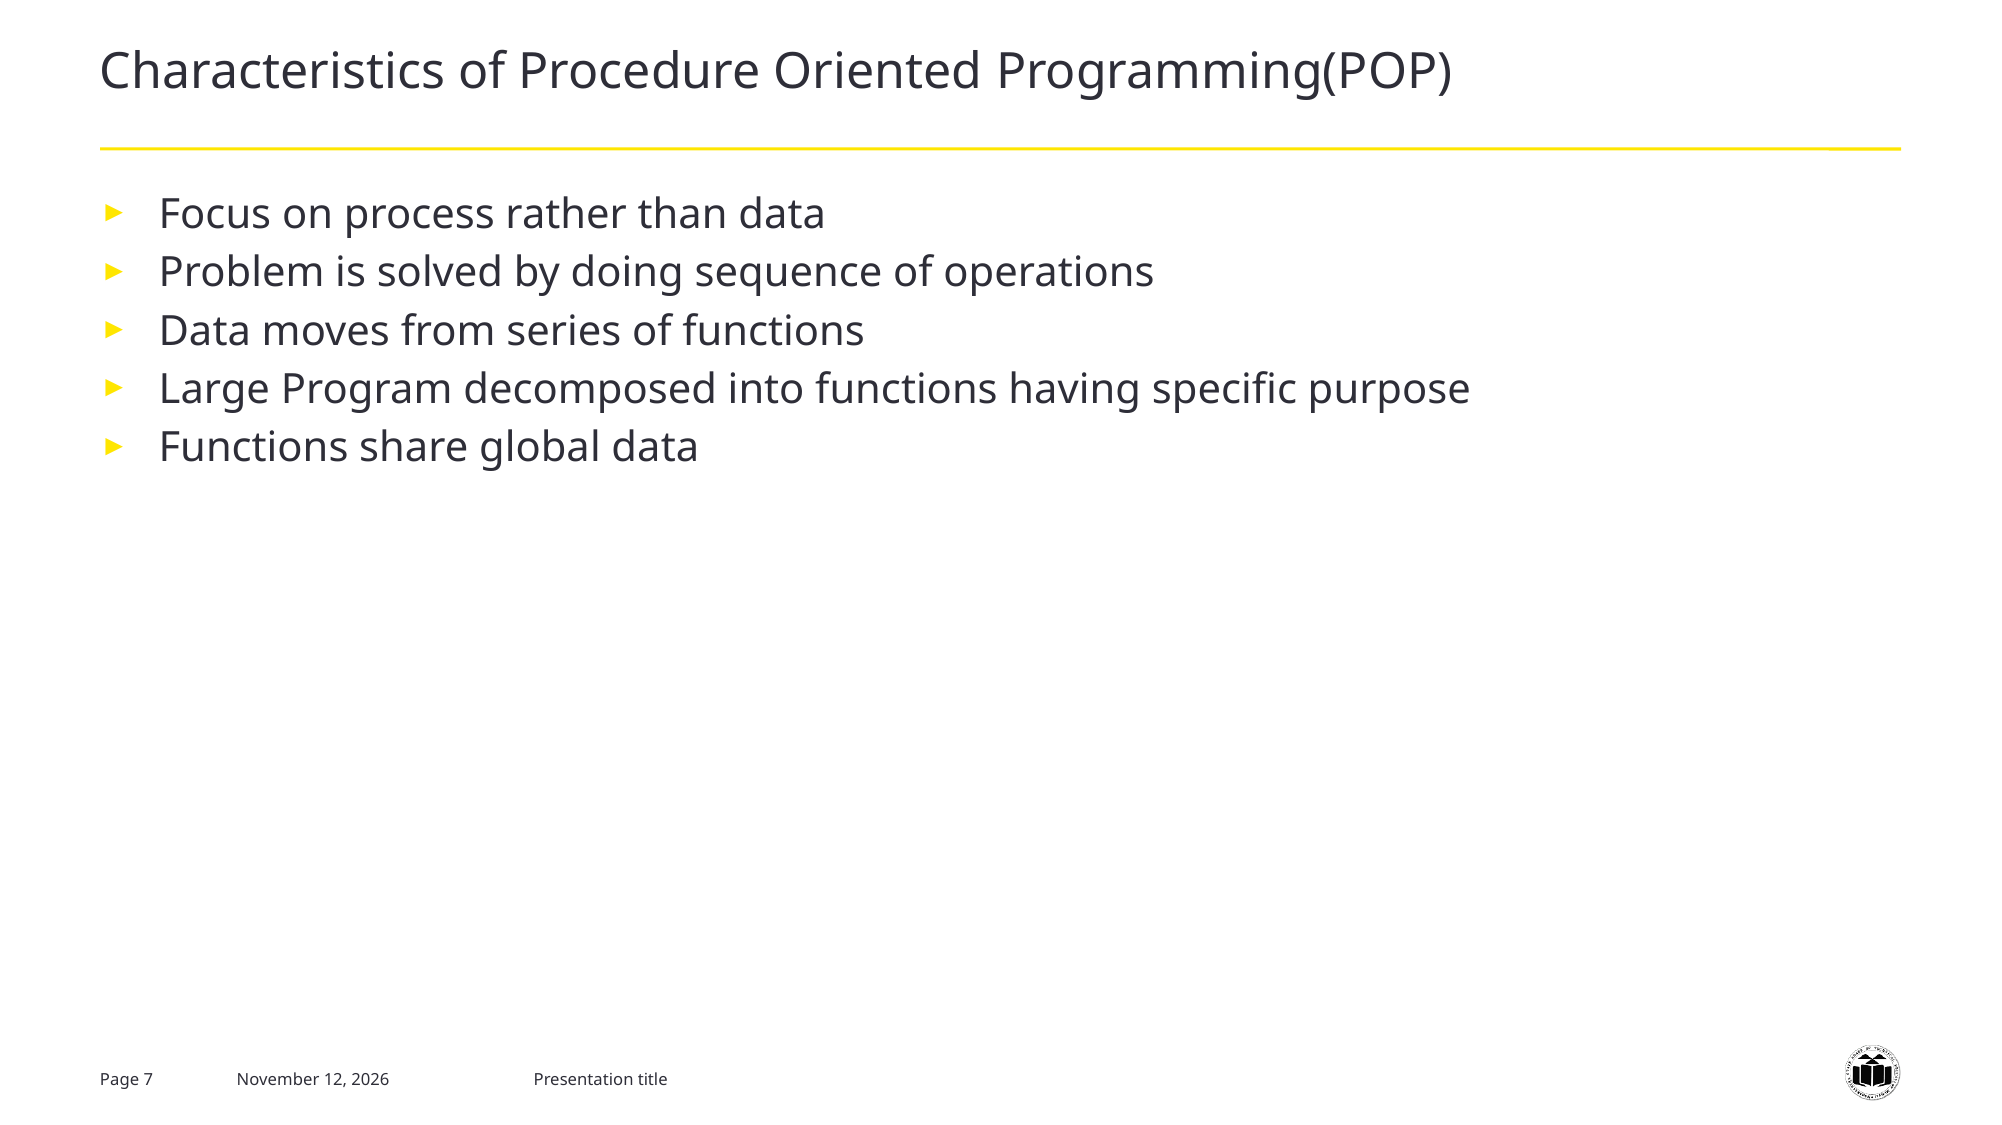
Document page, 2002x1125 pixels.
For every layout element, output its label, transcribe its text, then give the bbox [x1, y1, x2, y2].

title Characteristics of Procedure Oriented Programming(POP) [100, 48, 1901, 146]
list Focus on process rather than data Problem is solved by doing sequence of operations Data moves from series of functions Large Program decomposed into functions having specific purpose Functions share global data [100, 186, 1901, 999]
picture [1839, 1039, 1905, 1105]
